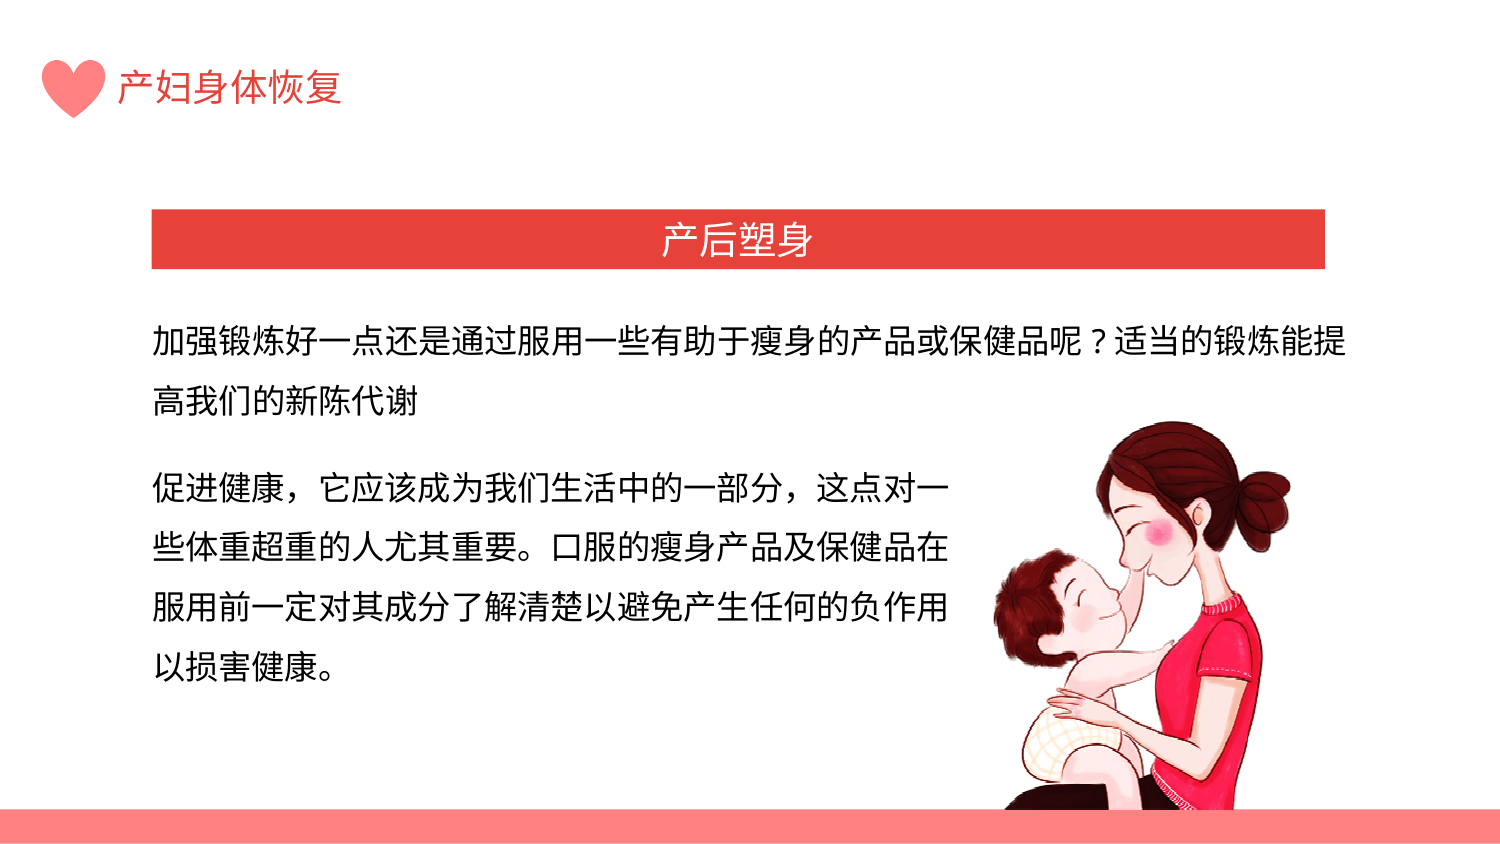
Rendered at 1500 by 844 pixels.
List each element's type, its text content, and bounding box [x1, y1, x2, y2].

text_box 促进健康，它应该成为我们生活中的一部分，这点对一些体重超重的人尤其重要。口服的瘦身产品及保健品在服用前一定对其成分了解清楚以避免产生任何的负作用以损害健康。 [137, 439, 924, 694]
picture [924, 370, 1363, 810]
text_box 产后塑身 [151, 209, 1325, 270]
text_box 加强锻炼好一点还是通过服用一些有助于瘦身的产品或保健品呢?适当的锻炼能提高我们的新陈代谢 [137, 292, 1363, 428]
